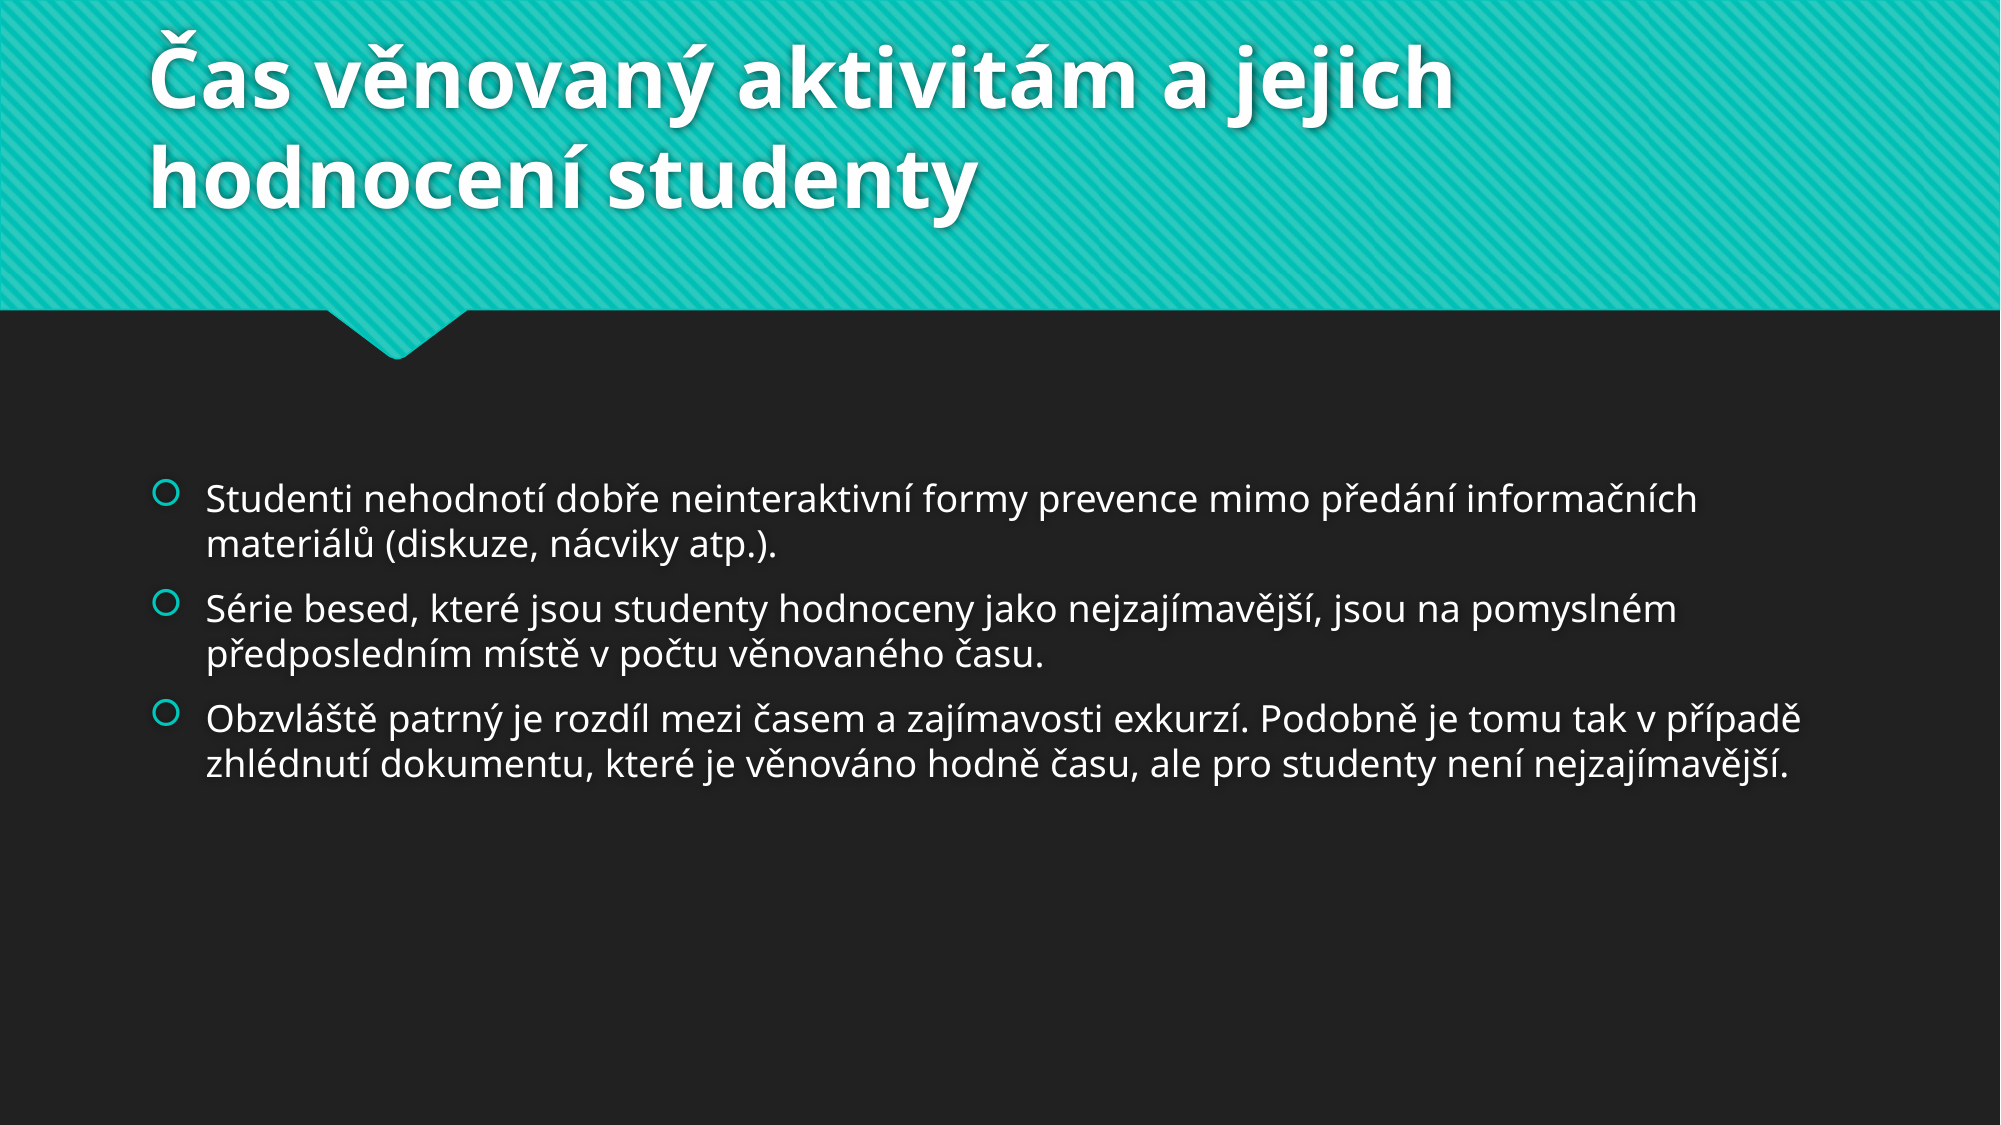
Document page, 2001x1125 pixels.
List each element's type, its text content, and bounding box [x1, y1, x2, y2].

list Studenti nehodnotí dobře neinteraktivní formy prevence mimo předání informačních materiálů (diskuze, nácviky atp.). Série besed, které jsou studenty hodnoceny jako nejzajímavější, jsou na pomyslném předposledním místě v počtu věnovaného času. Obzvláště patrný je rozdíl mezi časem a zajímavosti exkurzí. Podobně je tomu tak v případě zhlédnutí dokumentu, které je věnováno hodně času, ale pro studenty není nejzajímavější. [134, 364, 1866, 962]
title Čas věnovaný aktivitám a jejich hodnocení studenty [132, 73, 1868, 233]
